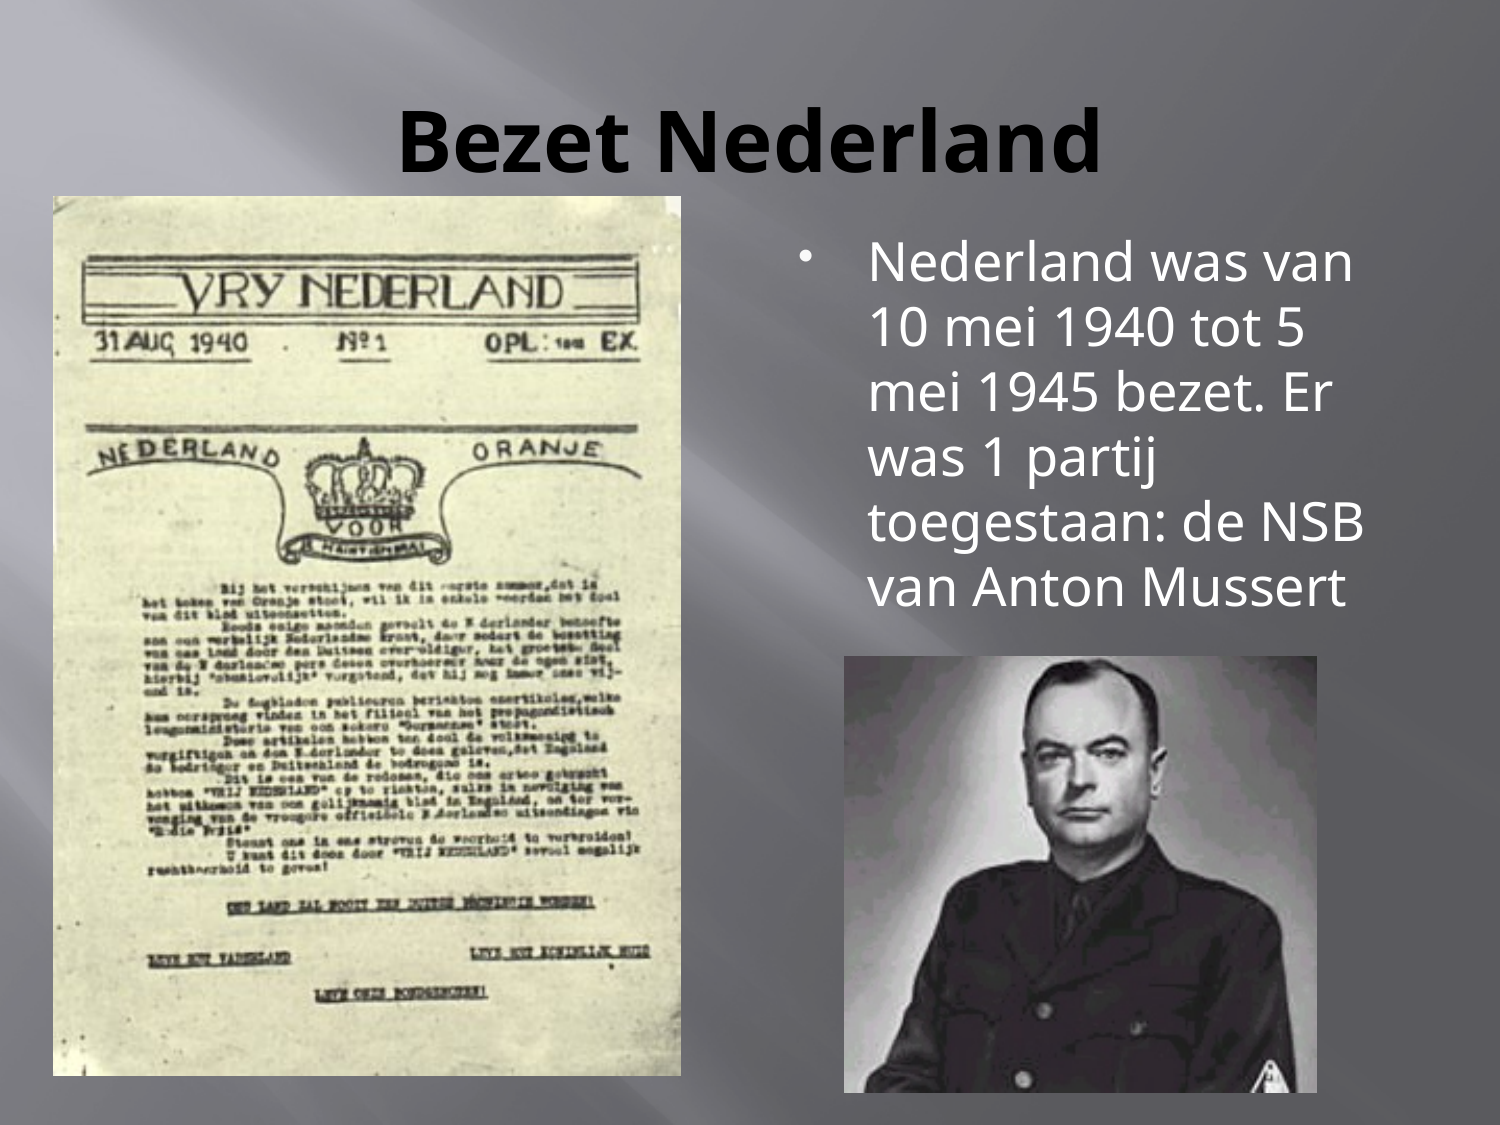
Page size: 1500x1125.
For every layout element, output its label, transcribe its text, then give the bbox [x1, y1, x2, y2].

list Nederland was van 10 mei 1940 tot 5 mei 1945 bezet. Er was 1 partij toegestaan: de NSB van Anton Mussert [762, 219, 1425, 986]
title Bezet Nederland [75, 45, 1425, 233]
picture [844, 656, 1318, 1093]
picture [52, 196, 681, 1076]
